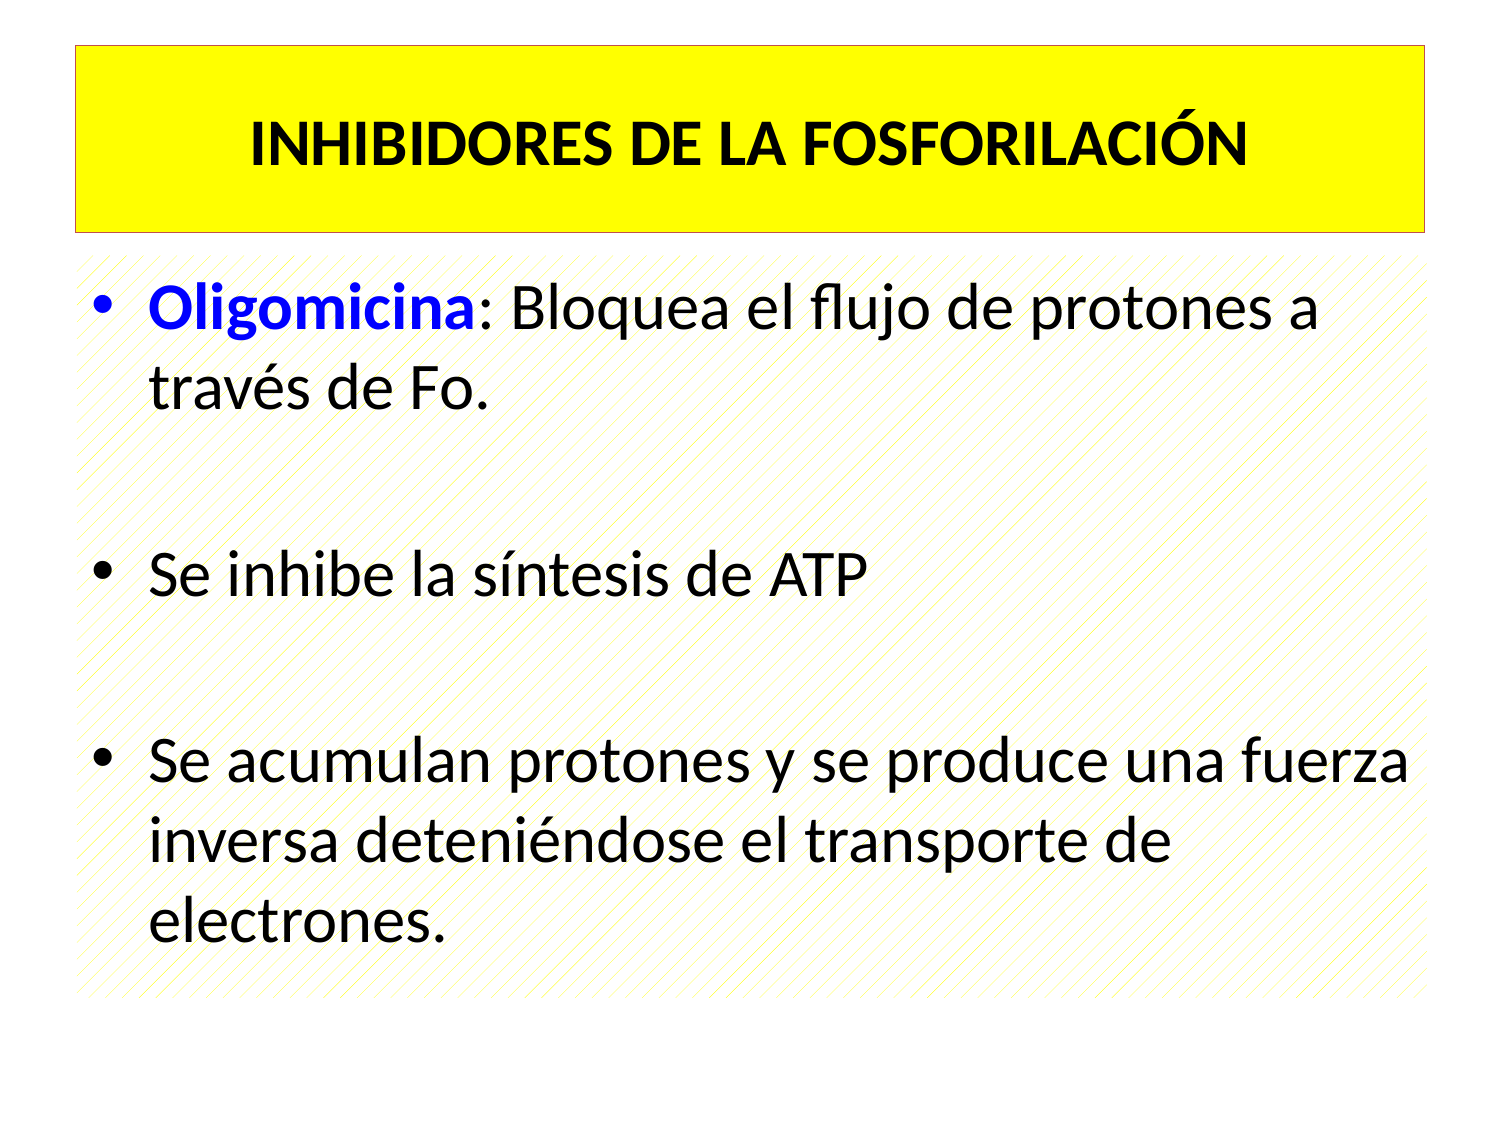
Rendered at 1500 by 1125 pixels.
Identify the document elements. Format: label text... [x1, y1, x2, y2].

title INHIBIDORES DE LA FOSFORILACIÓN [75, 45, 1425, 233]
list Oligomicina: Bloquea el flujo de protones a través de Fo. Se inhibe la síntesis de ATP Se acumulan protones y se produce una fuerza inversa deteniéndose el transporte de electrones. [76, 255, 1427, 998]
